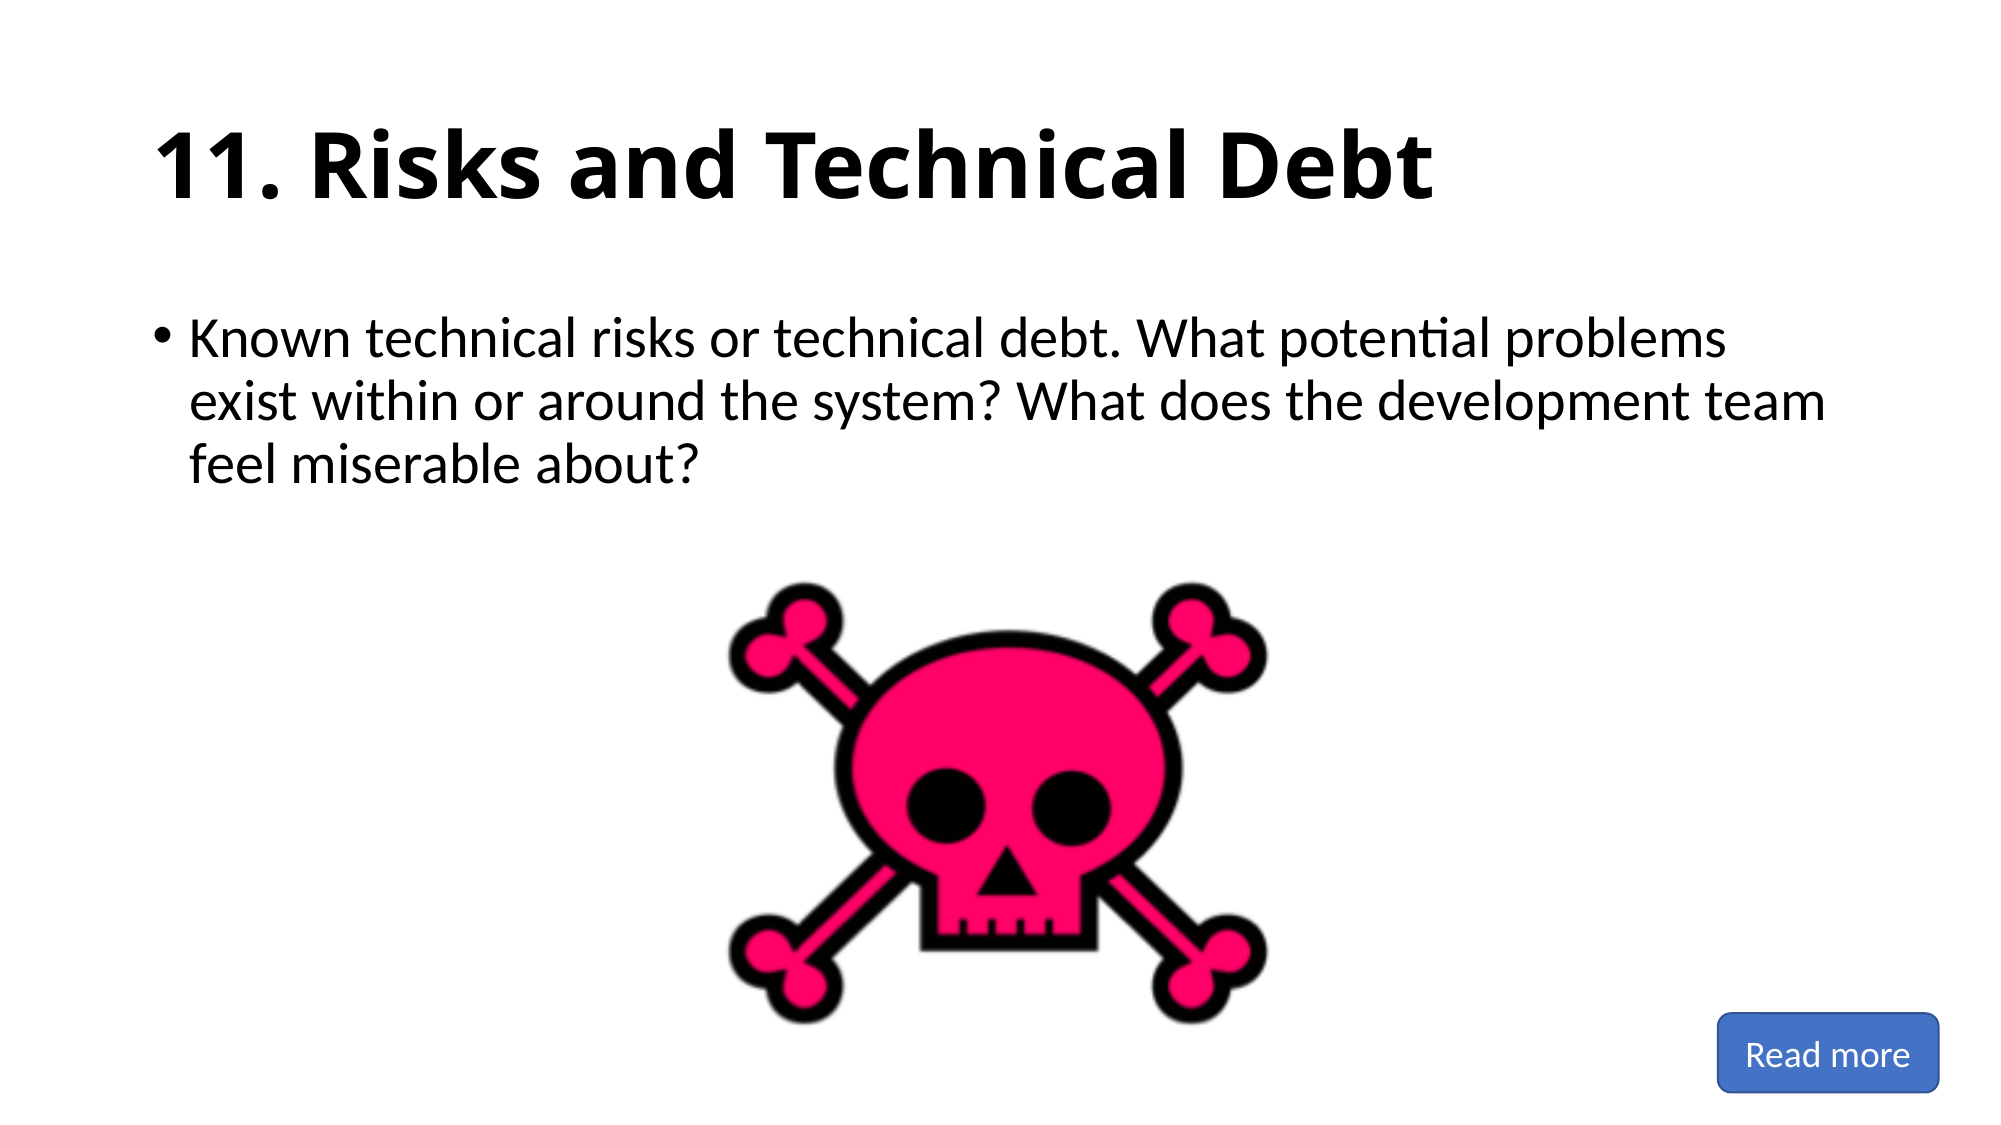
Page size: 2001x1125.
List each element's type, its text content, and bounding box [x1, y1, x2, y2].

picture [699, 562, 1301, 1037]
title 11. Risks and Technical Debt [137, 59, 1863, 278]
text_box Read more [1716, 1012, 1940, 1094]
list Known technical risks or technical debt. What potential problems exist within or around the system? What does the development team feel miserable about? [137, 299, 1863, 1014]
